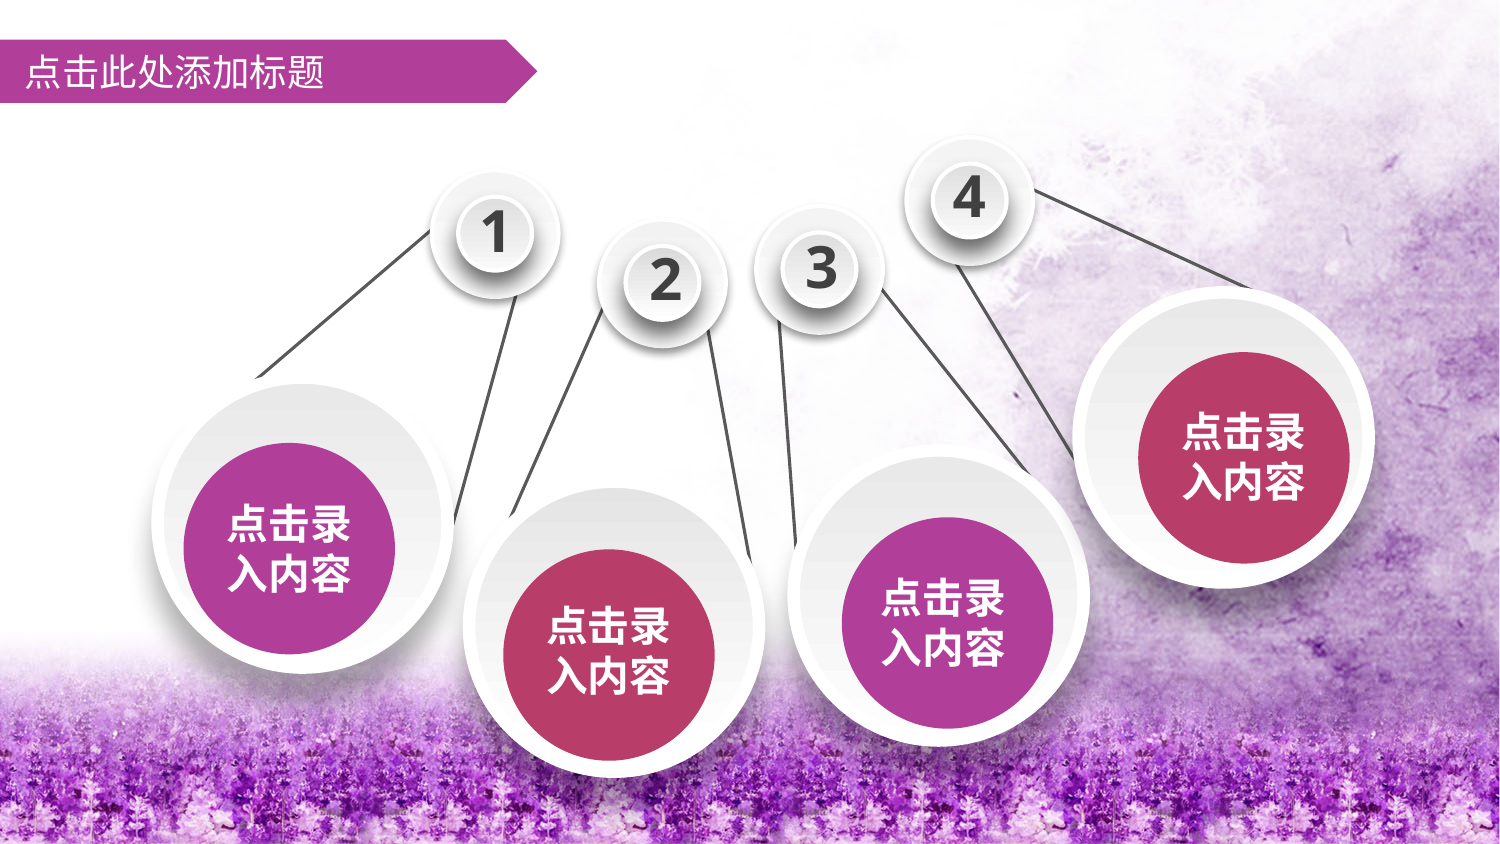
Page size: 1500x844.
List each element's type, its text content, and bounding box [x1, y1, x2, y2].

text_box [731, 203, 1023, 757]
title 点击此处添加标题 [10, 36, 1360, 106]
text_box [214, 128, 537, 681]
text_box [468, 219, 760, 772]
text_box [839, 165, 1393, 508]
picture [0, 0, 1500, 844]
